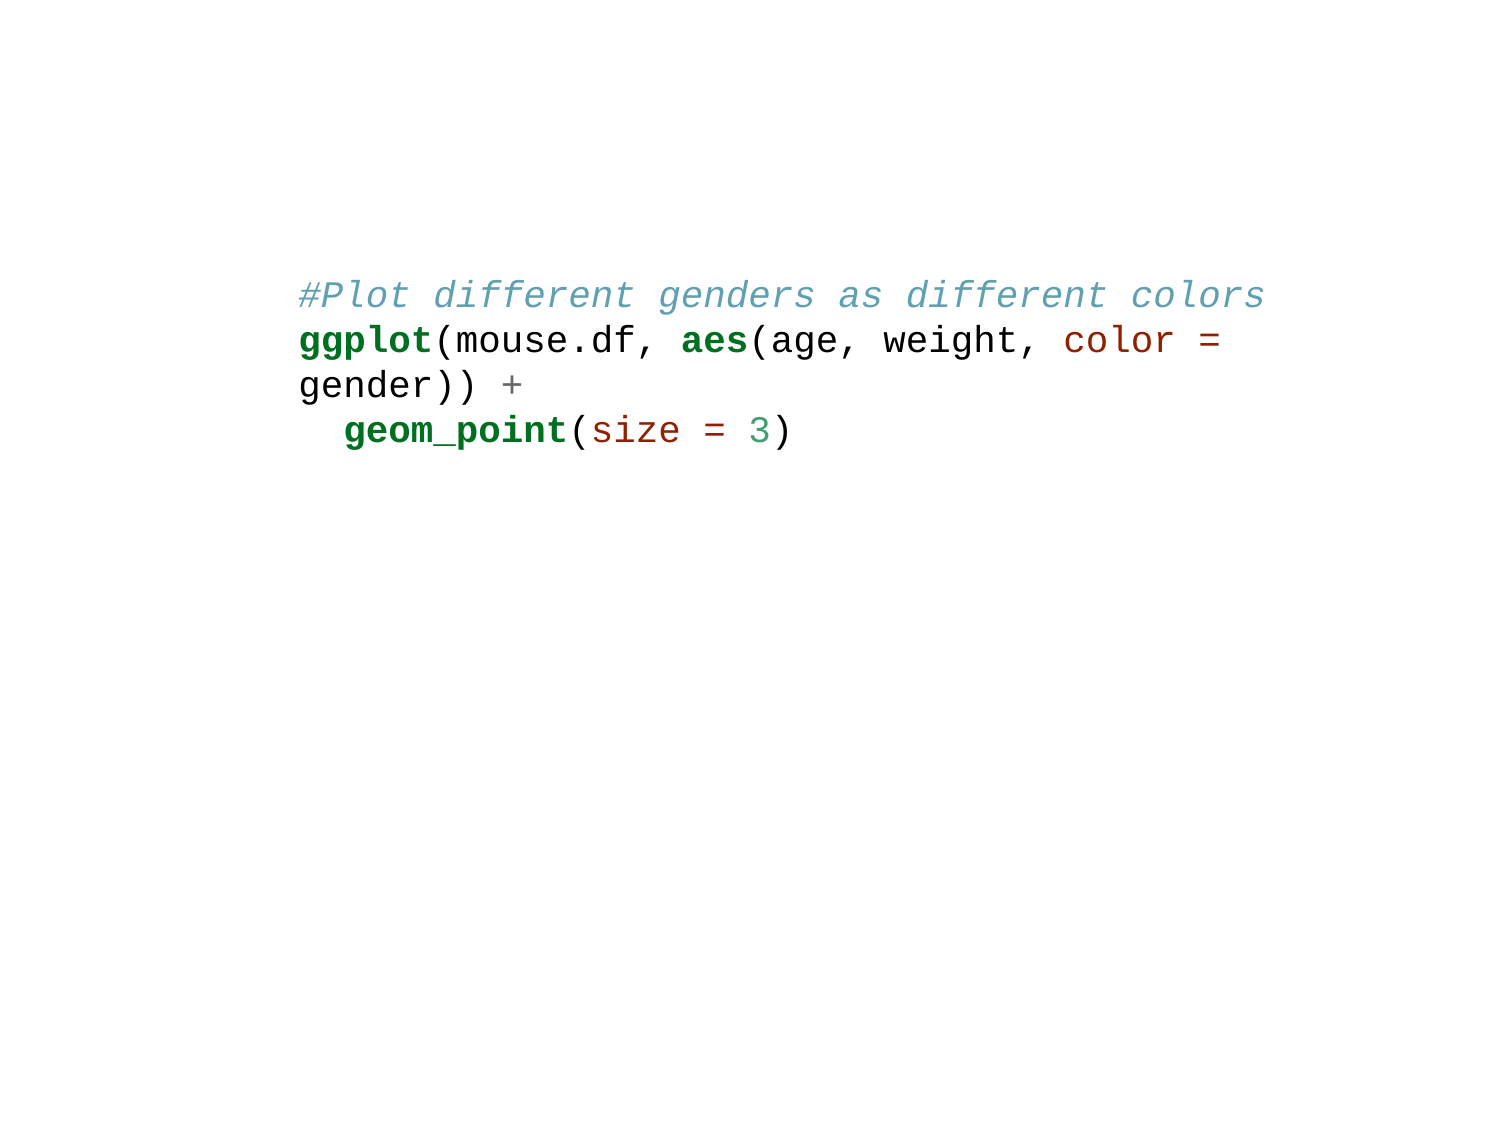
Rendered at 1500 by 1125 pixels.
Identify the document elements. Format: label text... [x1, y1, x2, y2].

list #Plot different genders as different colors ggplot(mouse.df, aes(age, weight, color = gender)) + geom_point(size = 3) [75, 262, 1425, 1005]
